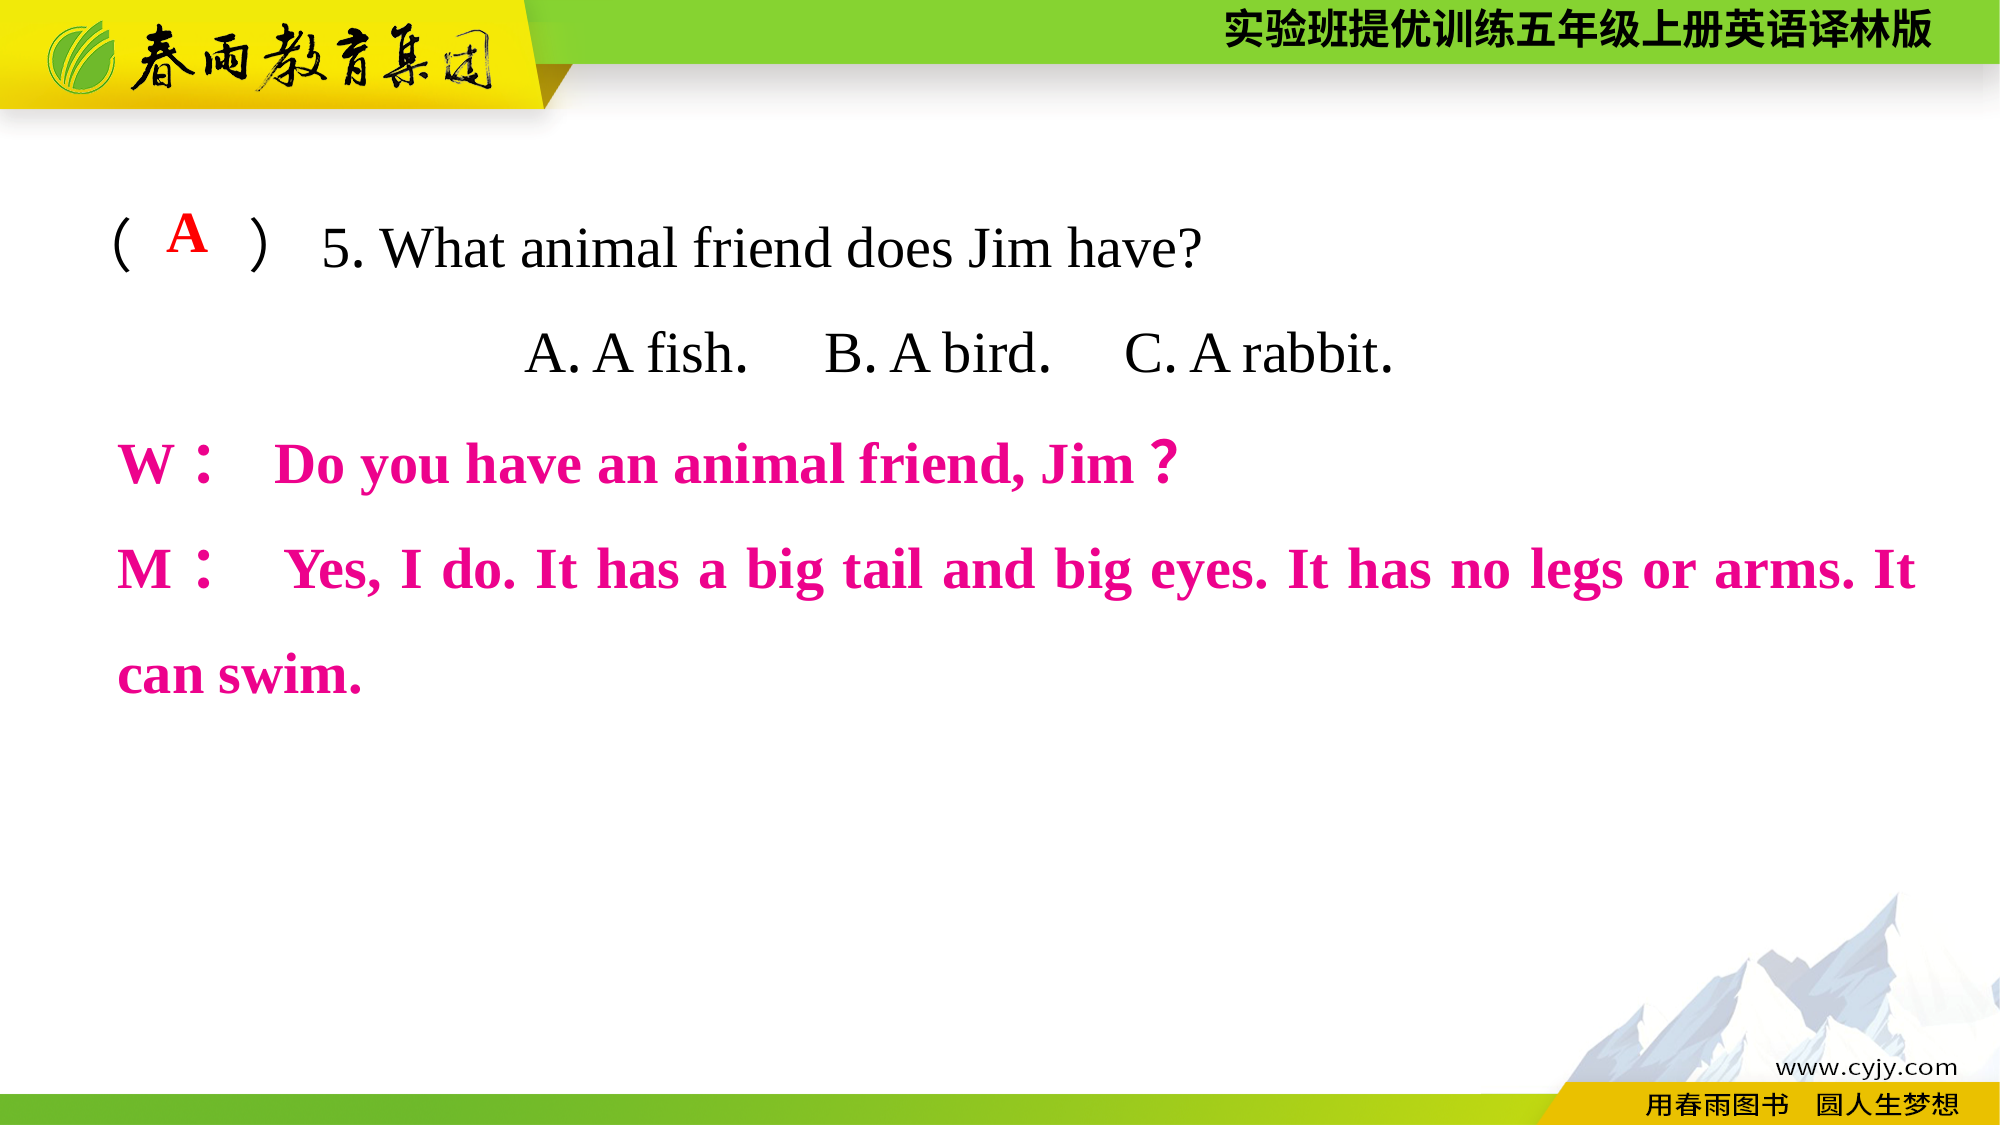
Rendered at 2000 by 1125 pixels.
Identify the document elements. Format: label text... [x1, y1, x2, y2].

picture [0, 0, 2000, 1125]
text_box W： Do you have an animal friend, Jim？ M： Yes, I do. It has a big tail and big eyes. It has no legs or arms. It can swim. [102, 382, 1933, 713]
text_box A [151, 186, 223, 271]
list （ ）5. What animal friend does Jim have? A. A fish. B. A bird. C. A rabbit. [59, 167, 1944, 395]
